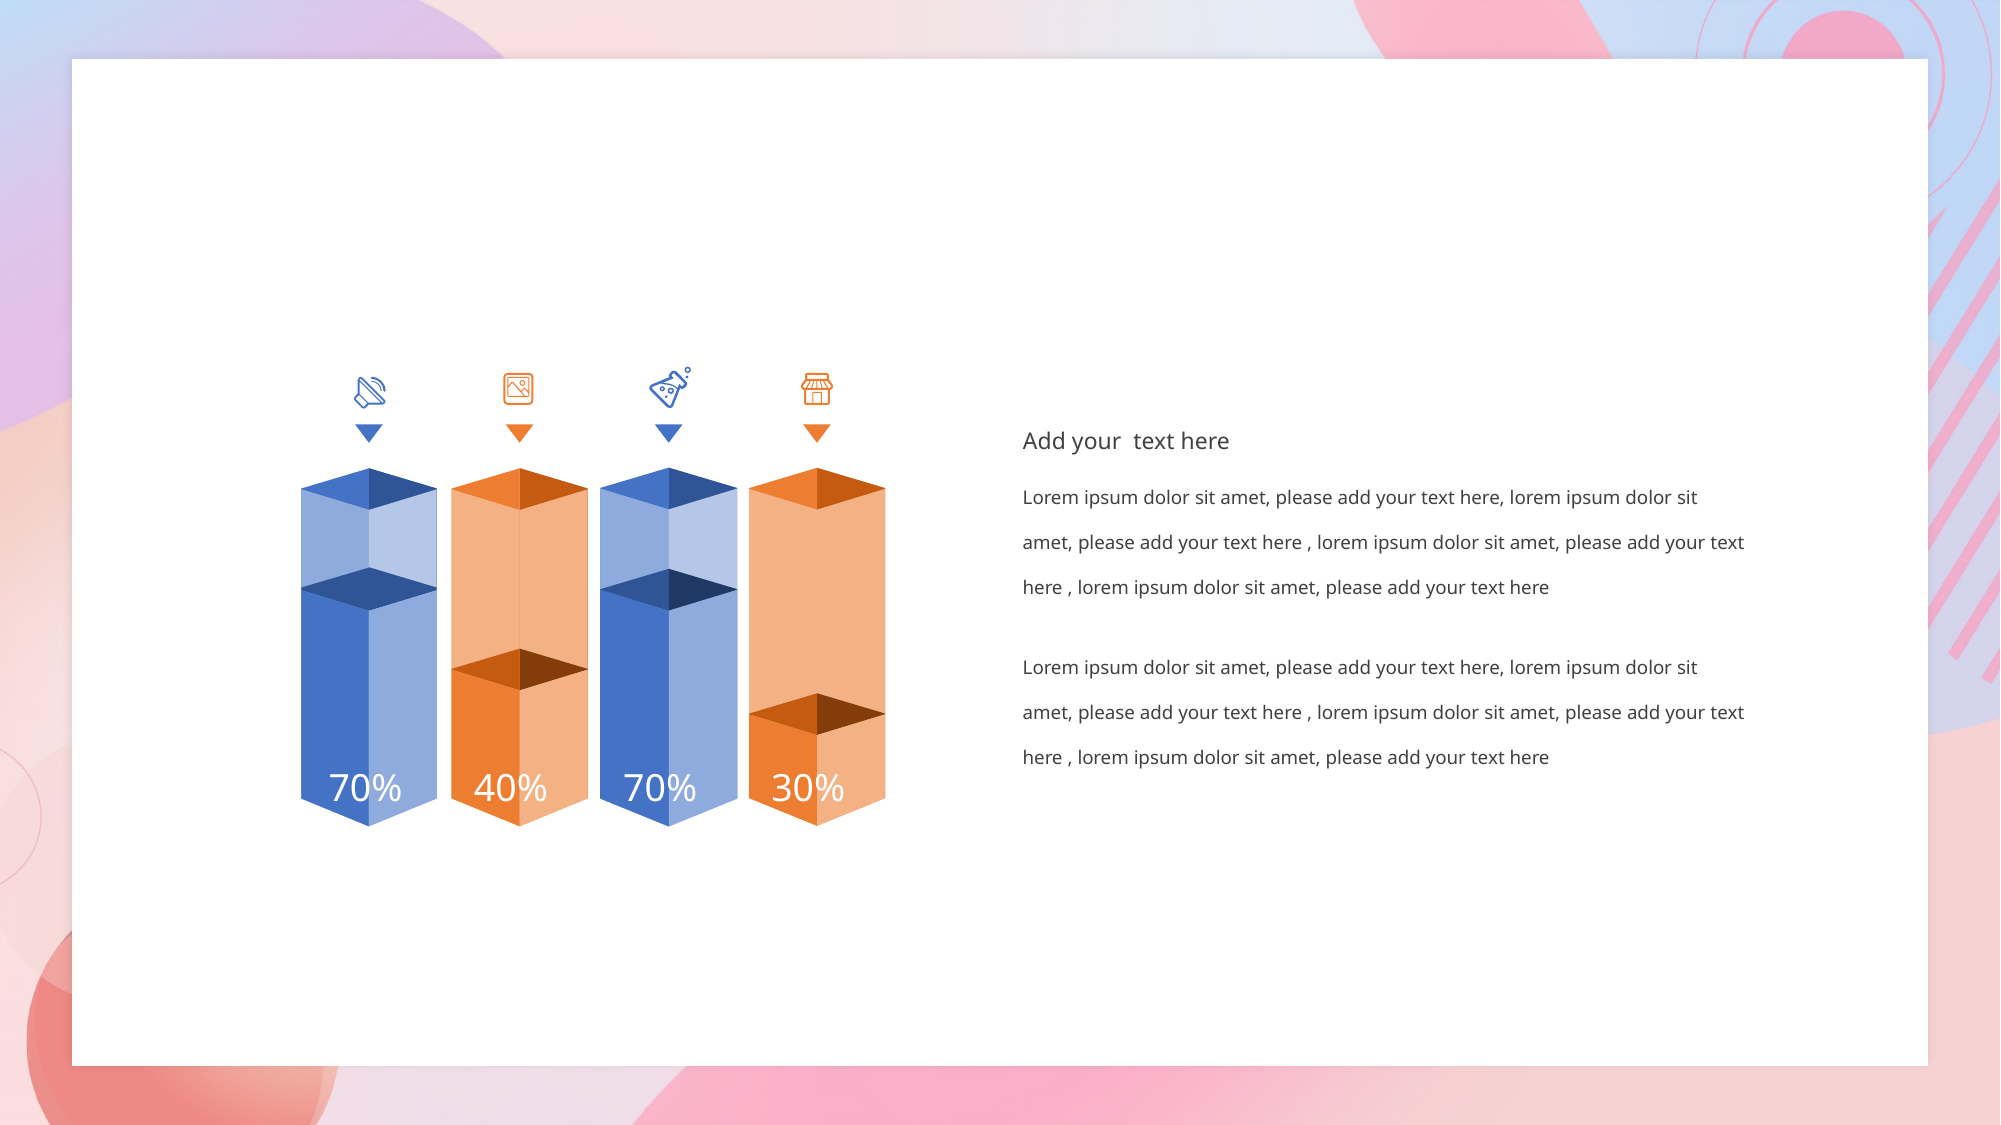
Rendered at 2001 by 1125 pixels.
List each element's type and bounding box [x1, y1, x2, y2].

text_box [300, 366, 1766, 827]
picture [0, 0, 2000, 1125]
